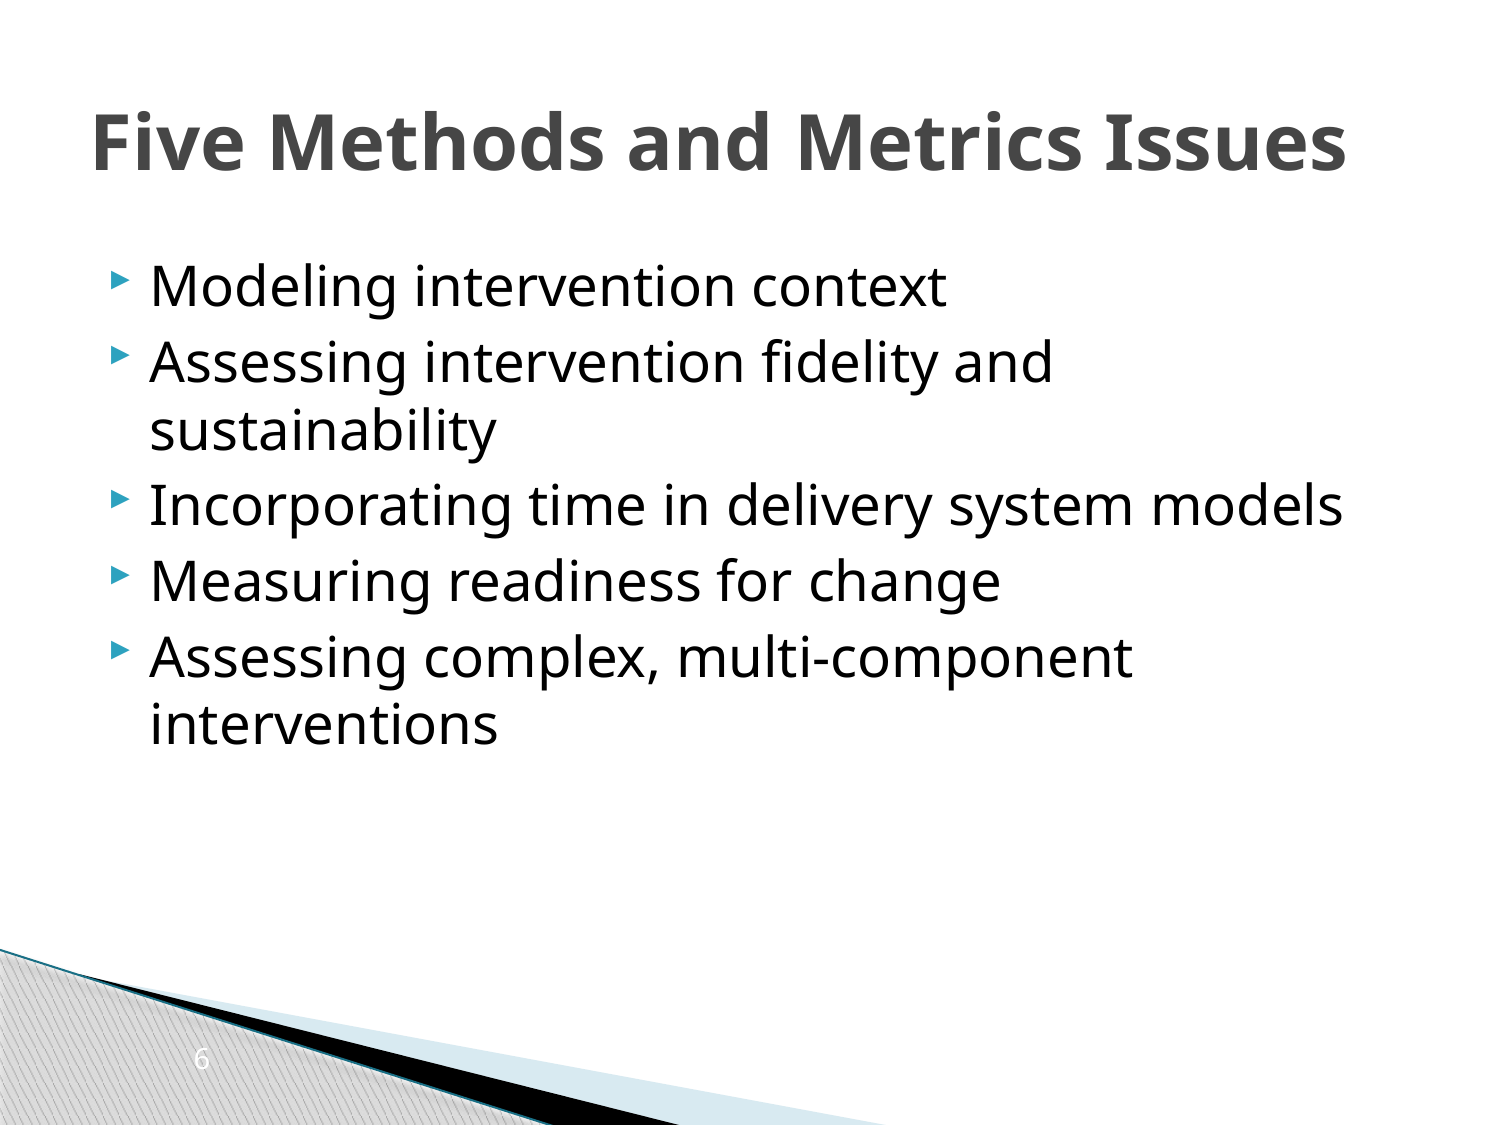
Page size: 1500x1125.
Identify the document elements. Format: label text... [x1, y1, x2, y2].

title Five Methods and Metrics Issues [75, 45, 1425, 233]
slide_number 6 [75, 1009, 225, 1088]
list Modeling intervention context Assessing intervention fidelity and sustainability Incorporating time in delivery system models Measuring readiness for change Assessing complex, multi-component interventions [74, 242, 1426, 986]
